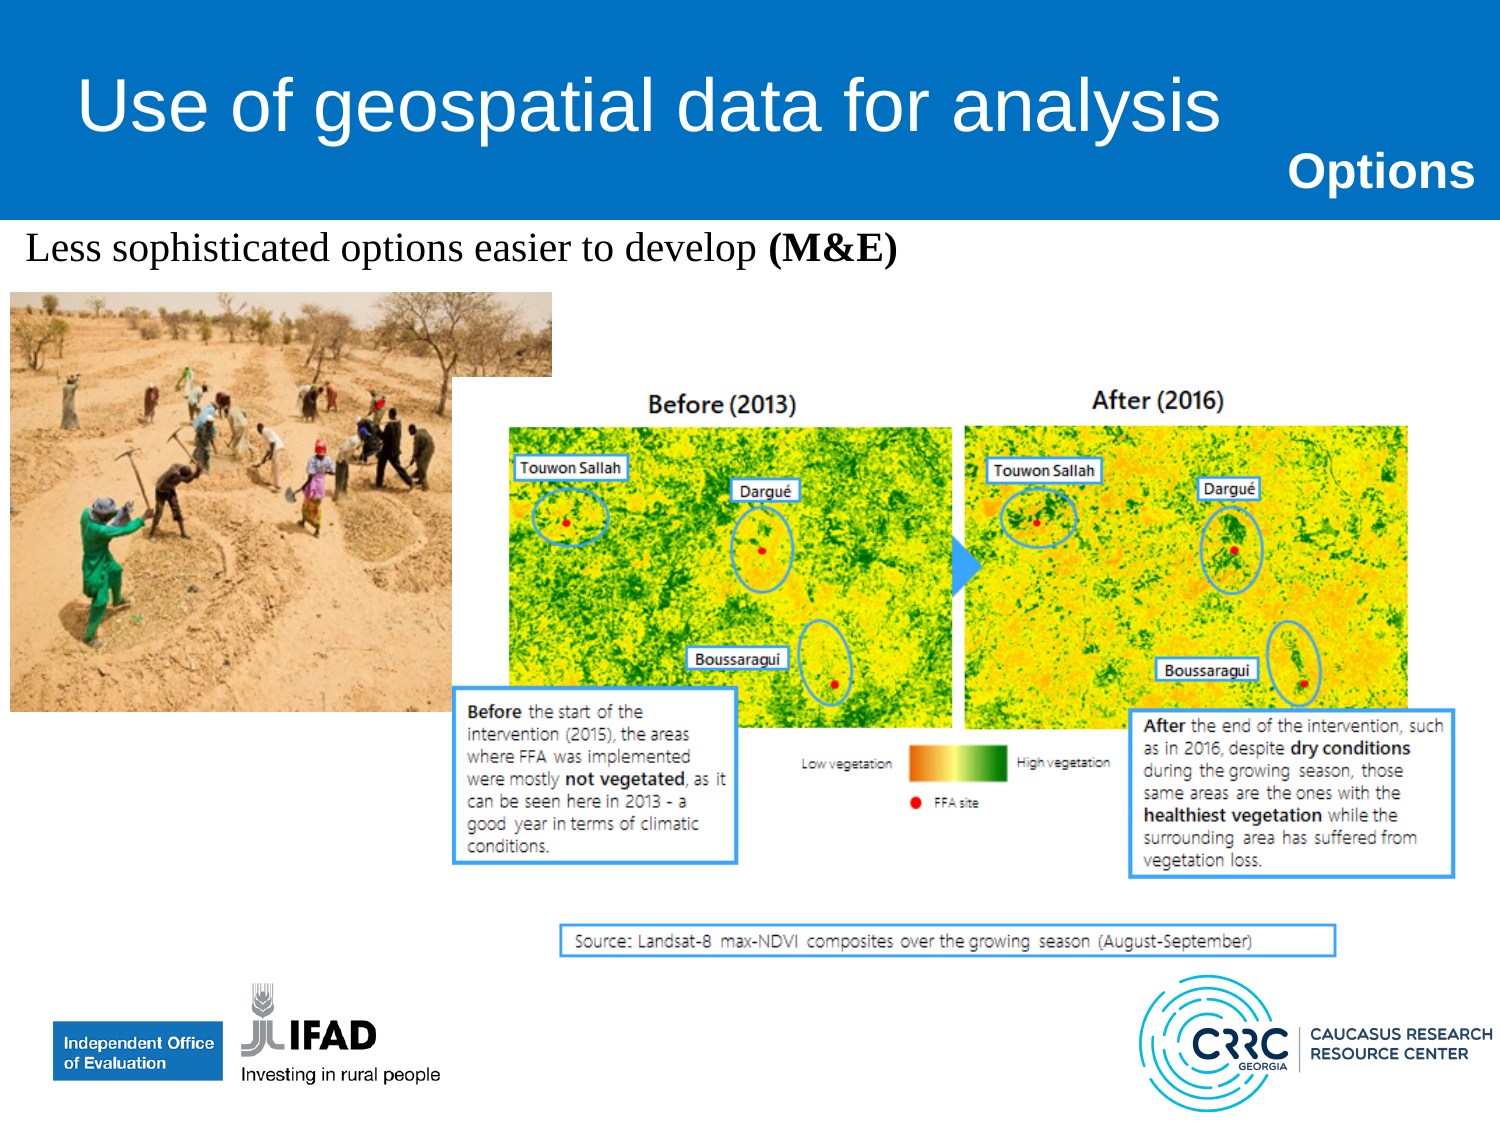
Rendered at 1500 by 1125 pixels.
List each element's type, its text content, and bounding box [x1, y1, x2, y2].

picture [10, 292, 1500, 1125]
list Less sophisticated options easier to develop (M&E) [25, 225, 1075, 306]
list Use of geospatial data for analysis [76, 30, 1412, 173]
picture [53, 980, 443, 1089]
text_box Options [1272, 123, 1500, 230]
